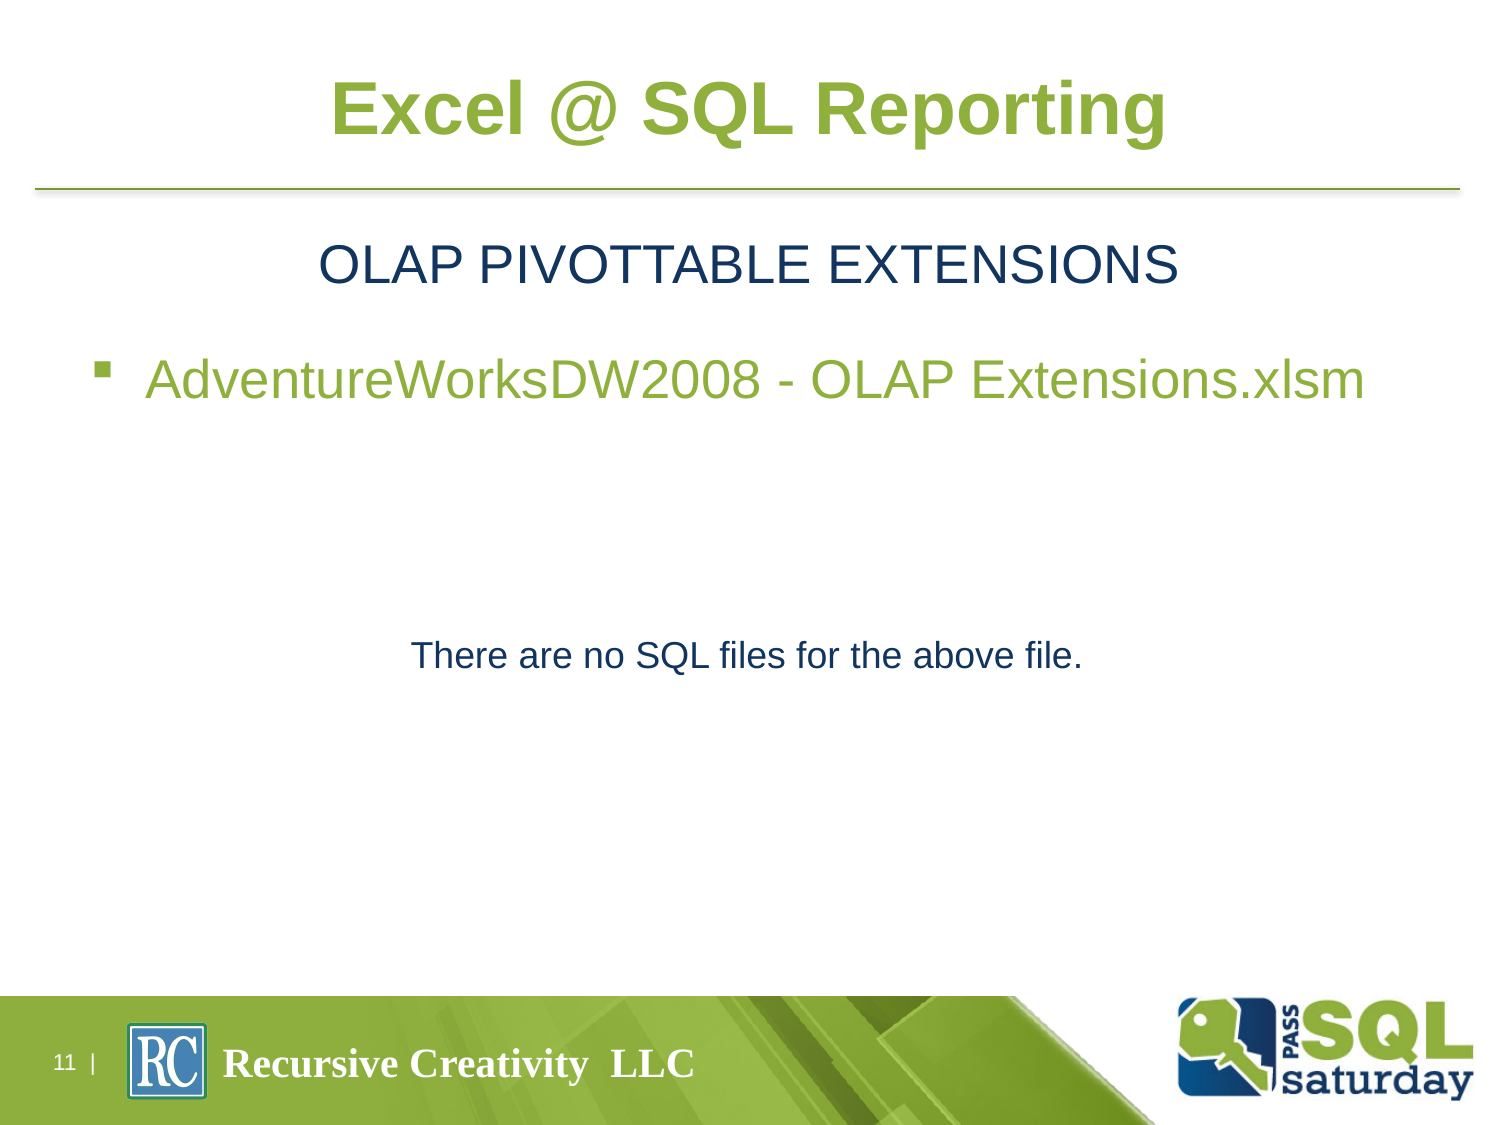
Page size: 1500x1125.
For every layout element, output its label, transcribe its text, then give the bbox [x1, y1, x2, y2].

list OLAP PIVOTTABLE EXTENSIONS AdventureWorksDW2008 - OLAP Extensions.xlsm [75, 221, 1425, 457]
title Excel @ SQL Reporting [75, 39, 1425, 170]
picture [0, 969, 1483, 1125]
text_box There are no SQL files for the above file. [392, 623, 1103, 685]
footer Recursive Creativity LLC [207, 1031, 825, 1092]
text_box 11 | [37, 1031, 124, 1092]
